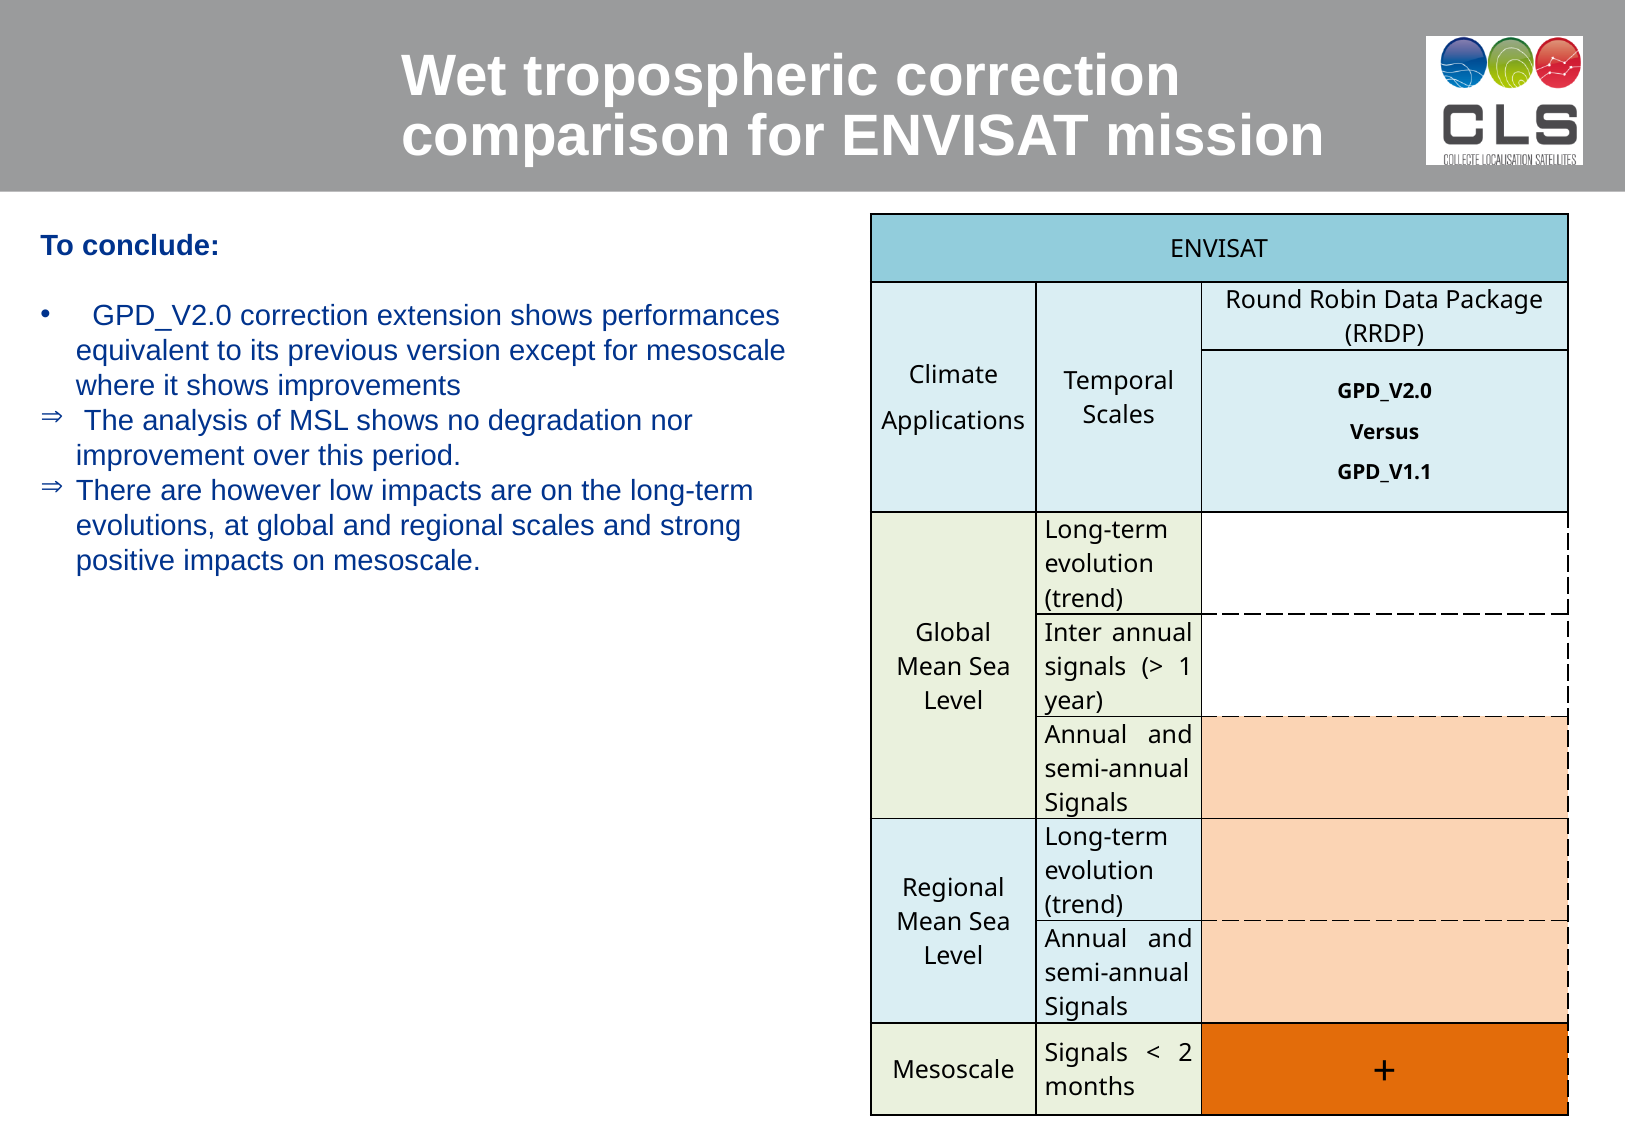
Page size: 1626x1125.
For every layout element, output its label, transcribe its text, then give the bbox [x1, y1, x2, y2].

table_cell GPD_V2.0 Versus GPD_V1.1 [1202, 351, 1567, 511]
table_cell [1202, 819, 1568, 921]
table_cell Annual and semi-annual Signals [1037, 717, 1201, 818]
table_header ENVISAT [872, 215, 1567, 281]
table_cell Long-term evolution (trend) [1037, 819, 1201, 920]
table_cell Mesoscale [872, 1024, 1035, 1114]
table_cell + [1202, 1024, 1568, 1114]
table_cell Annual and semi-annual Signals [1037, 921, 1201, 1022]
table_cell Round Robin Data Package (RRDP) [1202, 283, 1567, 349]
table_cell Temporal Scales [1037, 283, 1201, 511]
table_cell Regional Mean Sea Level [872, 819, 1035, 1022]
table_cell [1202, 614, 1568, 716]
picture [1426, 36, 1583, 165]
table_cell Global Mean Sea Level [872, 513, 1035, 818]
table_cell Climate Applications [872, 283, 1035, 511]
table_cell Long-term evolution (trend) [1037, 513, 1201, 613]
text_box Wet tropospheric correction comparison for ENVISAT mission [386, 40, 1479, 172]
text_box To conclude: GPD_V2.0 correction extension shows performances equivalent to its previous version except for mesoscale where it shows improvements The analysis of MSL shows no degradation nor improvement over this period. There are however low impacts are on the long-term evolutions, at global and regional scales and strong positive impacts on mesoscale. [25, 219, 820, 1104]
table_cell [1202, 513, 1568, 614]
table_cell Inter annual signals (> 1 year) [1037, 615, 1201, 716]
table_cell Signals < 2 months [1037, 1024, 1201, 1114]
table_cell [1202, 921, 1568, 1022]
table_cell [1202, 716, 1568, 818]
